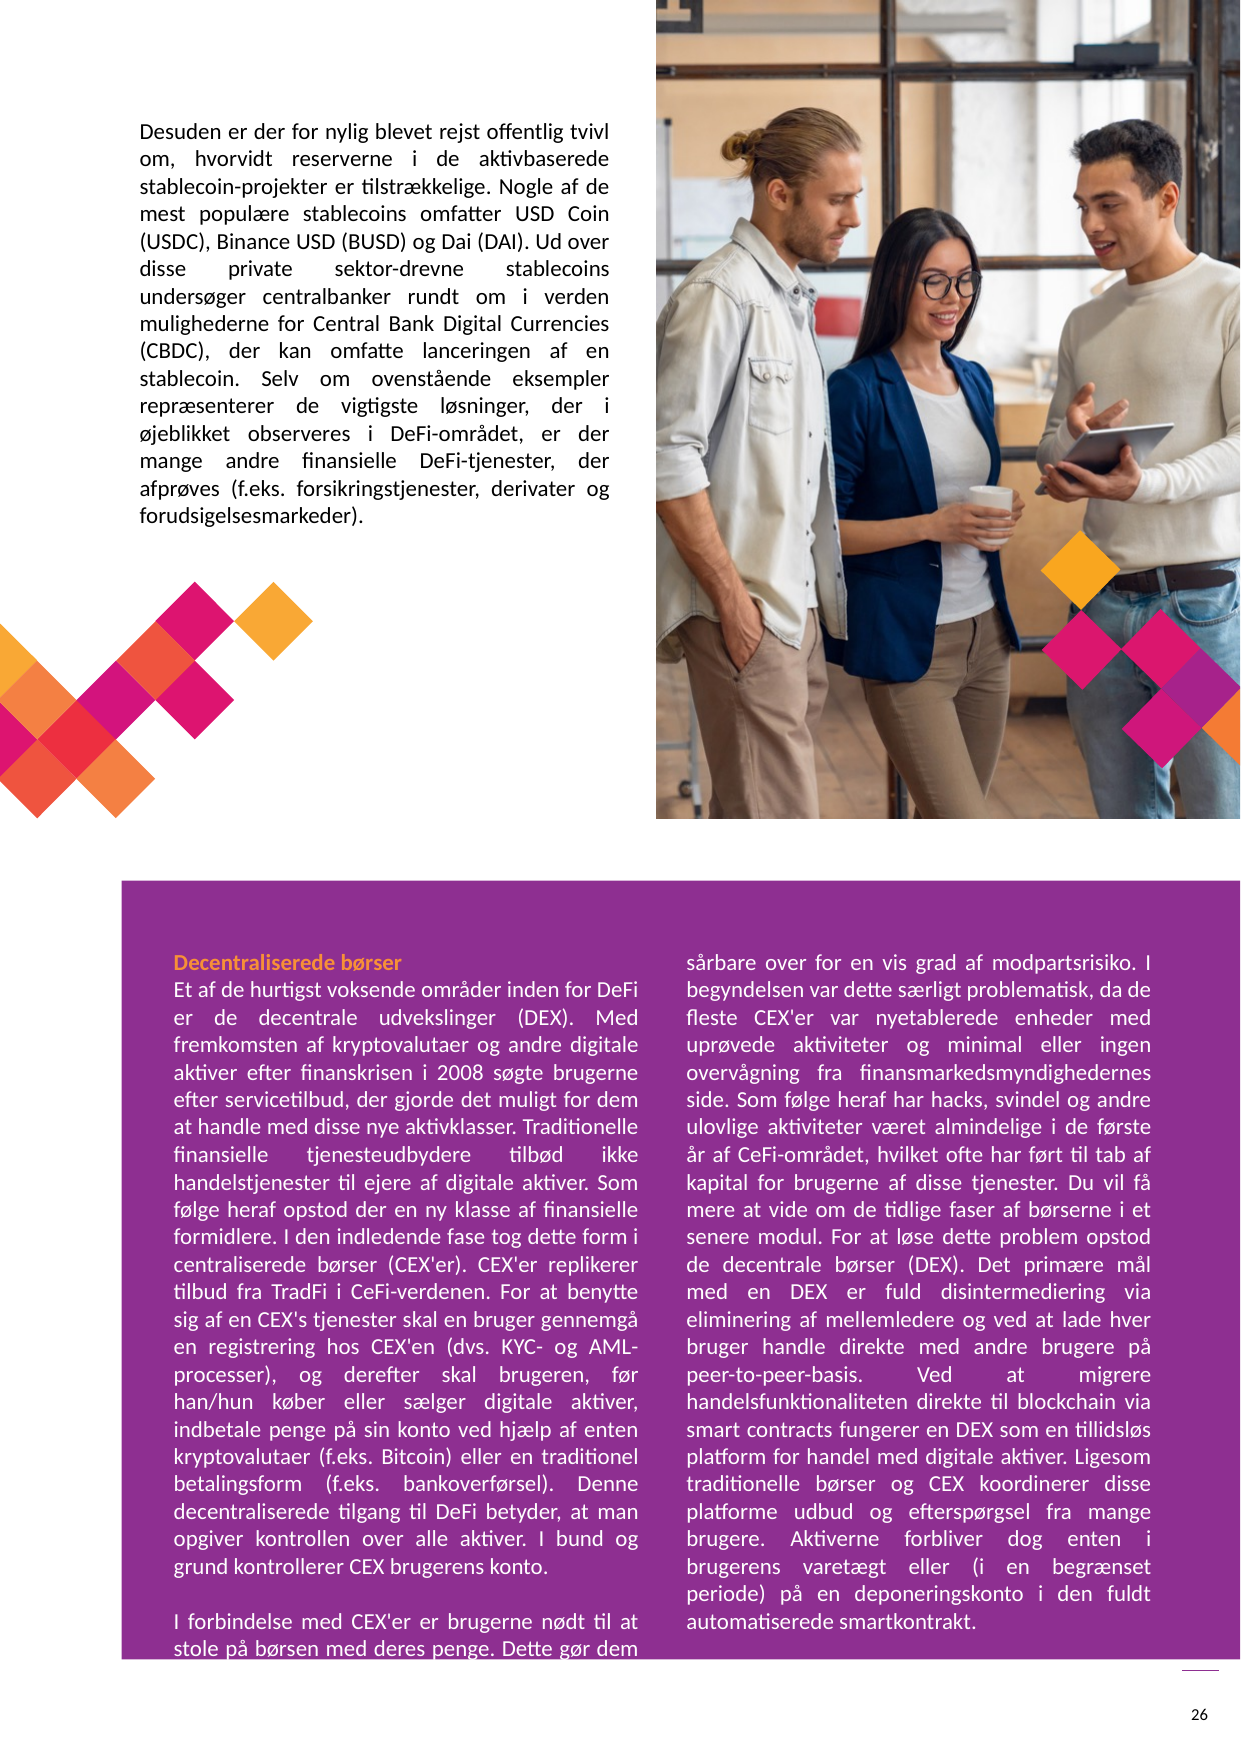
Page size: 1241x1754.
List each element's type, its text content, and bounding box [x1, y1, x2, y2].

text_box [1041, 541, 1241, 757]
text_box Decentraliserede børser Et af de hurtigst voksende områder inden for DeFi er de decentrale udvekslinger (DEX). Med fremkomsten af kryptovalutaer og andre digitale aktiver efter finanskrisen i 2008 søgte brugerne efter servicetilbud, der gjorde det muligt for dem at handle med disse nye aktivklasser. Traditionelle finansielle tjenesteudbydere tilbød ikke handelstjenester til ejere af digitale aktiver. Som følge heraf opstod der en ny klasse af finansielle formidlere. I den indledende fase tog dette form i centraliserede børser (CEX'er). CEX'er replikerer tilbud fra TradFi i CeFi-verdenen. For at benytte sig af en CEX's tjenester skal en bruger gennemgå en registrering hos CEX'en (dvs. KYC- og AML-processer), og derefter skal brugeren, før han/hun køber eller sælger digitale aktiver, indbetale penge på sin konto ved hjælp af enten kryptovalutaer (f.eks. Bitcoin) eller en traditionel betalingsform (f.eks. bankoverførsel). Denne decentraliserede tilgang til DeFi betyder, at man opgiver kontrollen over alle aktiver. I bund og grund kontrollerer CEX brugerens konto. I forbindelse med CEX'er er brugerne nødt til at stole på børsen med deres penge. Dette gør dem sårbare over for en vis grad af modpartsrisiko. I begyndelsen var dette særligt problematisk, da de fleste CEX'er var nyetablerede enheder med uprøvede aktiviteter og minimal eller ingen overvågning fra finansmarkedsmyndighedernes side. Som følge heraf har hacks, svindel og andre ulovlige aktiviteter været almindelige i de første år af CeFi-området, hvilket ofte har ført til tab af kapital for brugerne af disse tjenester. Du vil få mere at vide om de tidlige faser af børserne i et senere modul. For at løse dette problem opstod de decentrale børser (DEX). Det primære mål med en DEX er fuld disintermediering via eliminering af mellemledere og ved at lade hver bruger handle direkte med andre brugere på peer-to-peer-basis. Ved at migrere handelsfunktionaliteten direkte til blockchain via smart contracts fungerer en DEX som en tillidsløs platform for handel med digitale aktiver. Ligesom traditionelle børser og CEX koordinerer disse platforme udbud og efterspørgsel fra mange brugere. Aktiverne forbliver dog enten i brugerens varetægt eller (i en begrænset periode) på en deponeringskonto i den fuldt automatiserede smartkontrakt. [158, 939, 1167, 1627]
picture [656, 0, 1241, 819]
text_box [121, 880, 1241, 1660]
text_box Desuden er der for nylig blevet rejst offentlig tvivl om, hvorvidt reserverne i de aktivbaserede stablecoin-projekter er tilstrækkelige. Nogle af de mest populære stablecoins omfatter USD Coin (USDC), Binance USD (BUSD) og Dai (DAI). Ud over disse private sektor-drevne stablecoins undersøger centralbanker rundt om i verden mulighederne for Central Bank Digital Currencies (CBDC), der kan omfatte lanceringen af en stablecoin. Selv om ovenstående eksempler repræsenterer de vigtigste løsninger, der i øjeblikket observeres i DeFi-området, er der mange andre finansielle DeFi-tjenester, der afprøves (f.eks. forsikringstjenester, derivater og forudsigelsesmarkeder). [124, 109, 626, 819]
slide_number 26 [1170, 1692, 1229, 1736]
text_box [0, 581, 302, 819]
